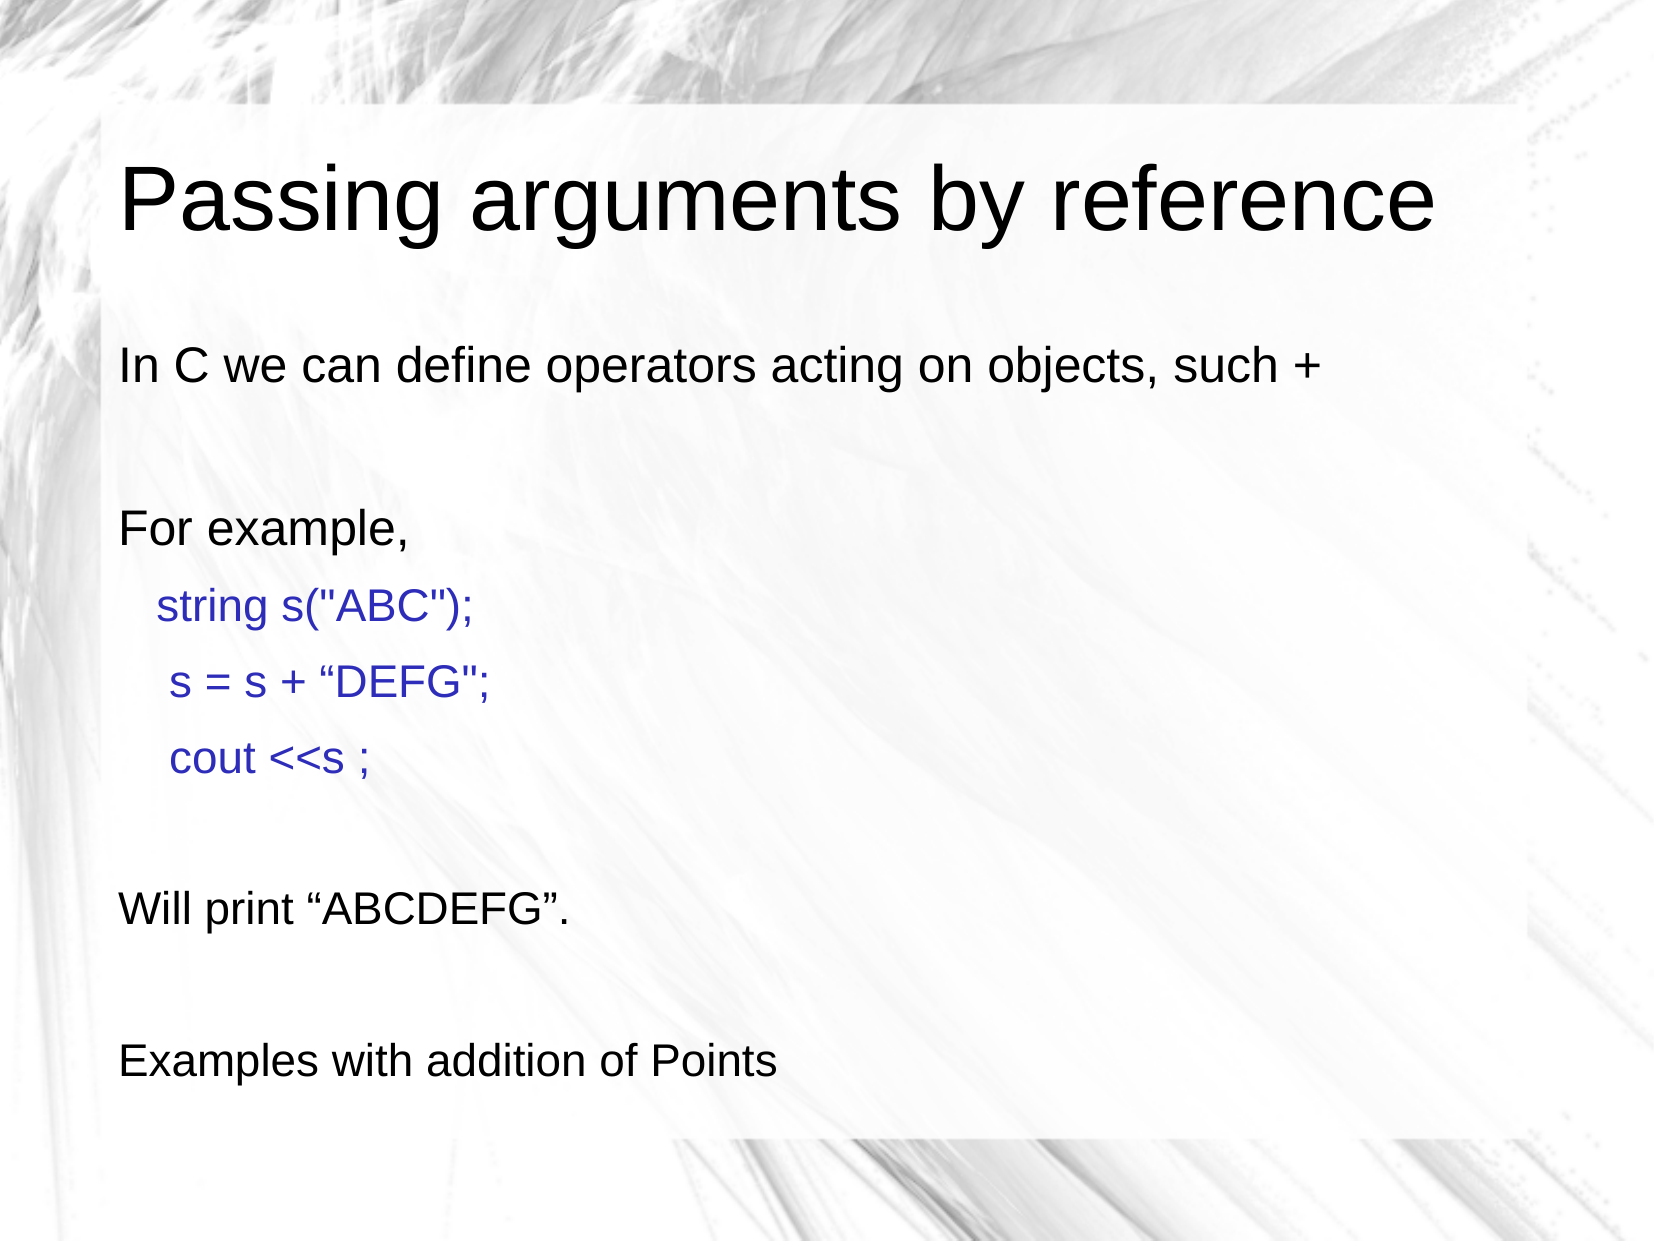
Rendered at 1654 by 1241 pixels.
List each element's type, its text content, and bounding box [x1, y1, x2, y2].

title Passing arguments by reference [118, 93, 1506, 299]
list In C we can define operators acting on objects, such + For example, string s("ABC"); s = s + “DEFG"; cout <<s ; Will print “ABCDEFG”. Examples with addition of Points [118, 319, 1571, 1109]
picture [0, 0, 1654, 1241]
